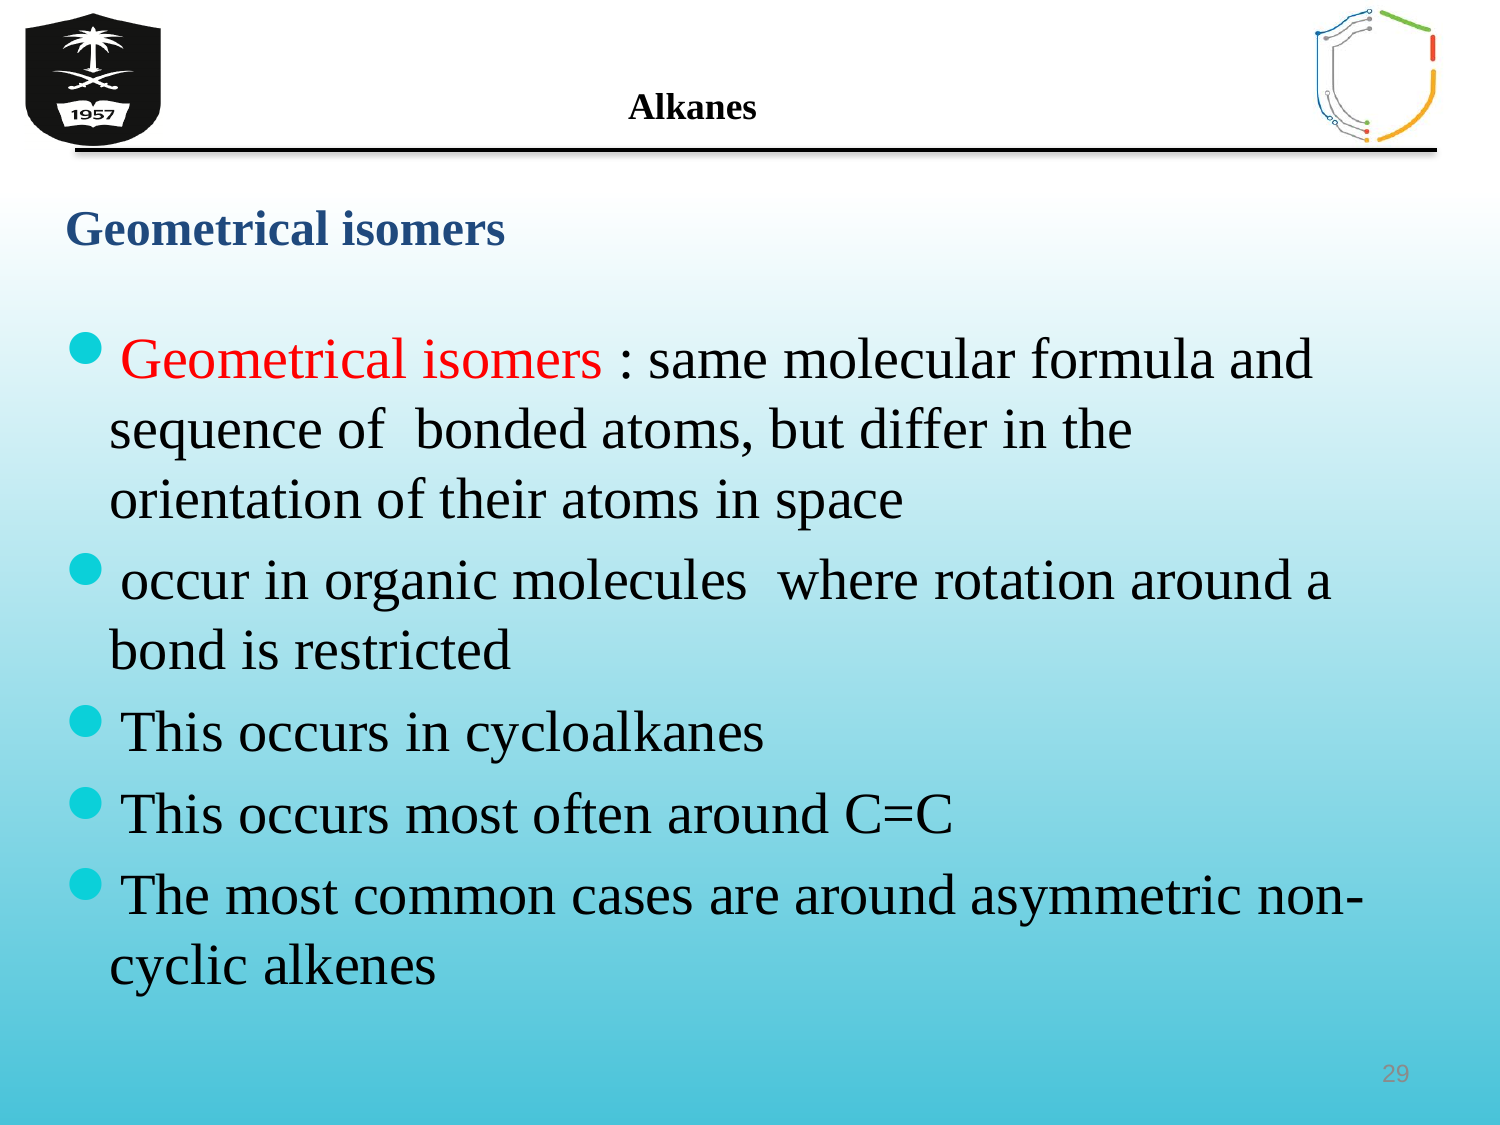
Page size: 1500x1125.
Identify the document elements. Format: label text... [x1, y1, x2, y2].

picture [1287, 0, 1463, 165]
slide_number 29 [1074, 1042, 1425, 1103]
text_box Geometrical isomers [49, 187, 575, 288]
text_box Alkanes [613, 74, 773, 135]
text_box Geometrical isomers : same molecular formula and sequence of bonded atoms, but differ in the orientation of their atoms in space occur in organic molecules where rotation around a bond is restricted This occurs in cycloalkanes This occurs most often around C=C The most common cases are around asymmetric non-cyclic alkenes [49, 312, 1400, 988]
picture [24, 12, 163, 151]
